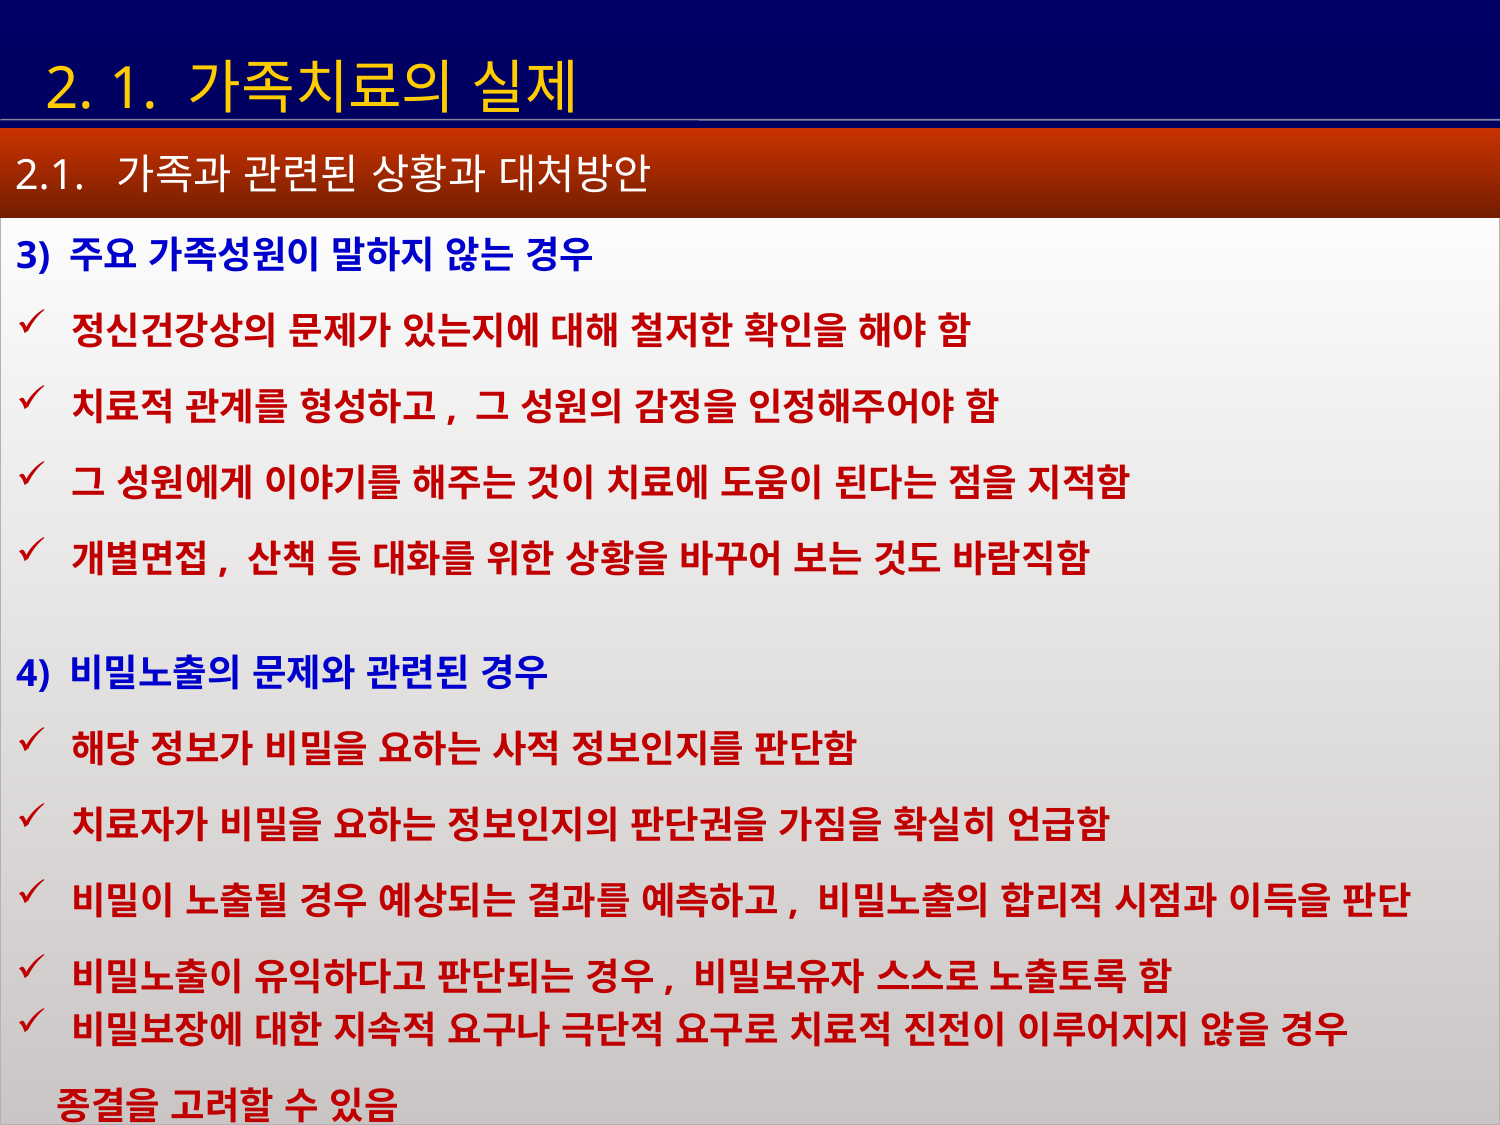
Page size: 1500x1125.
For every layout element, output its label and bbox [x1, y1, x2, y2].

text_box [0, 42, 1500, 1125]
